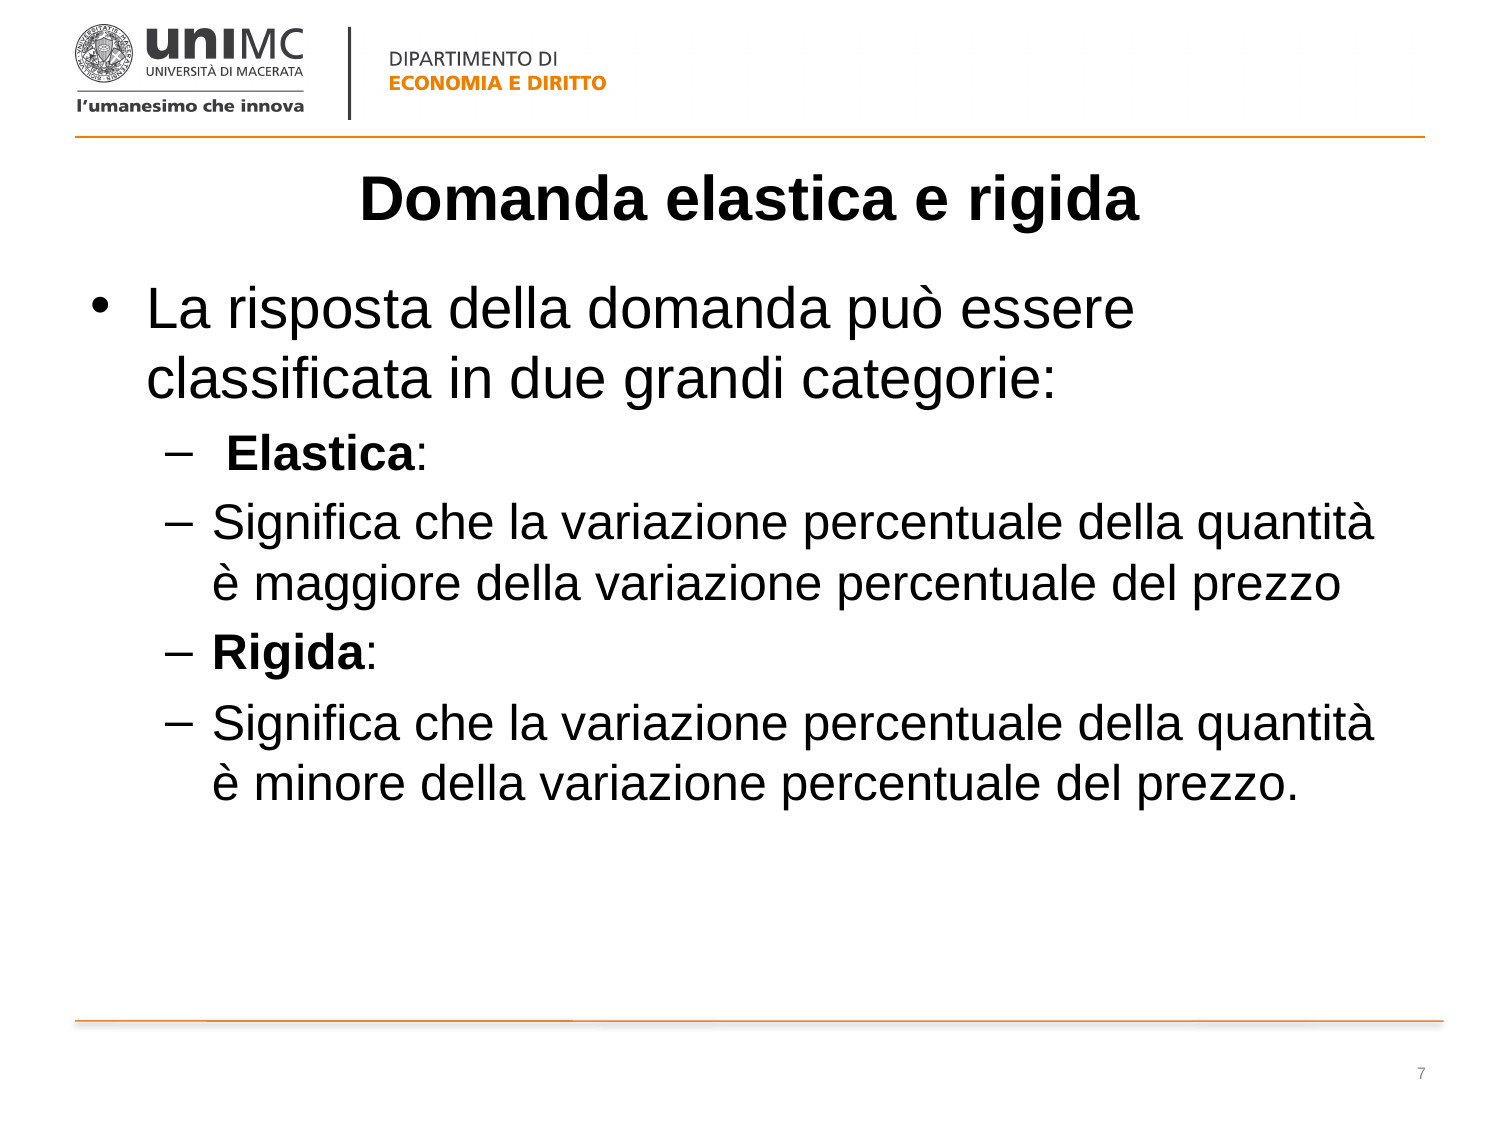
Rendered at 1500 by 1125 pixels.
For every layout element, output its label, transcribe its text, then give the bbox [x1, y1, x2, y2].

slide_number 7 [1091, 1042, 1442, 1103]
picture [75, 24, 1425, 138]
title Domanda elastica e rigida [75, 149, 1425, 241]
list La risposta della domanda può essere classificata in due grandi categorie: Elastica: Significa che la variazione percentuale della quantità è maggiore della variazione percentuale del prezzo Rigida: Significa che la variazione percentuale della quantità è minore della variazione percentuale del prezzo. [75, 262, 1425, 1005]
